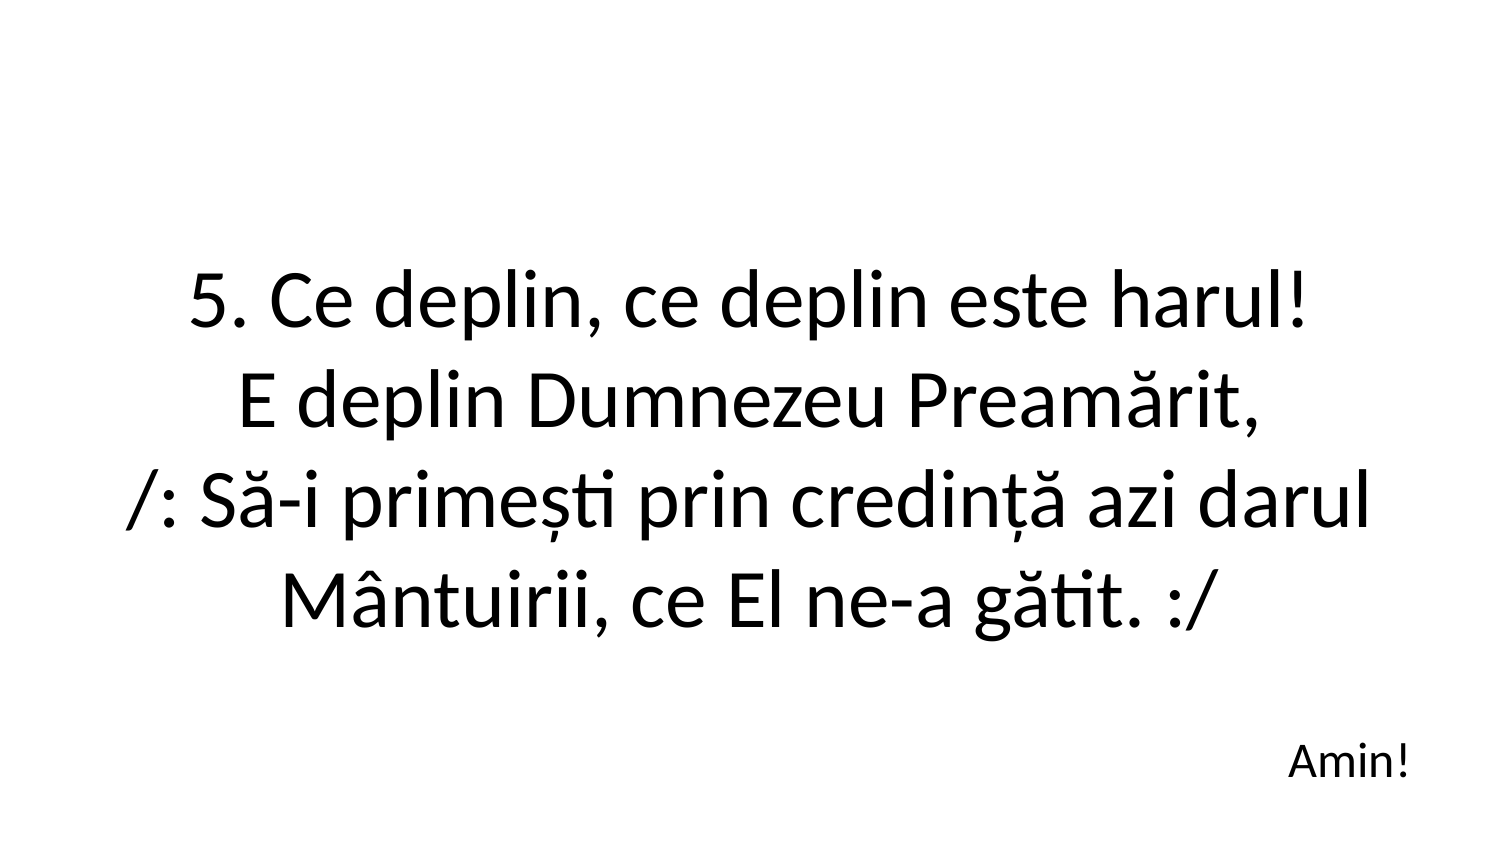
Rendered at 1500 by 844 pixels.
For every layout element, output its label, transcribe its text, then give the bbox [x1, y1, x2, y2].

text_box Amin! [1273, 674, 1427, 795]
text_box 5. Ce deplin, ce deplin este harul! E deplin Dumnezeu Preamărit, /: Să-i primești prin credință azi darul Mântuirii, ce El ne-a gătit. :/ [111, 192, 1389, 652]
